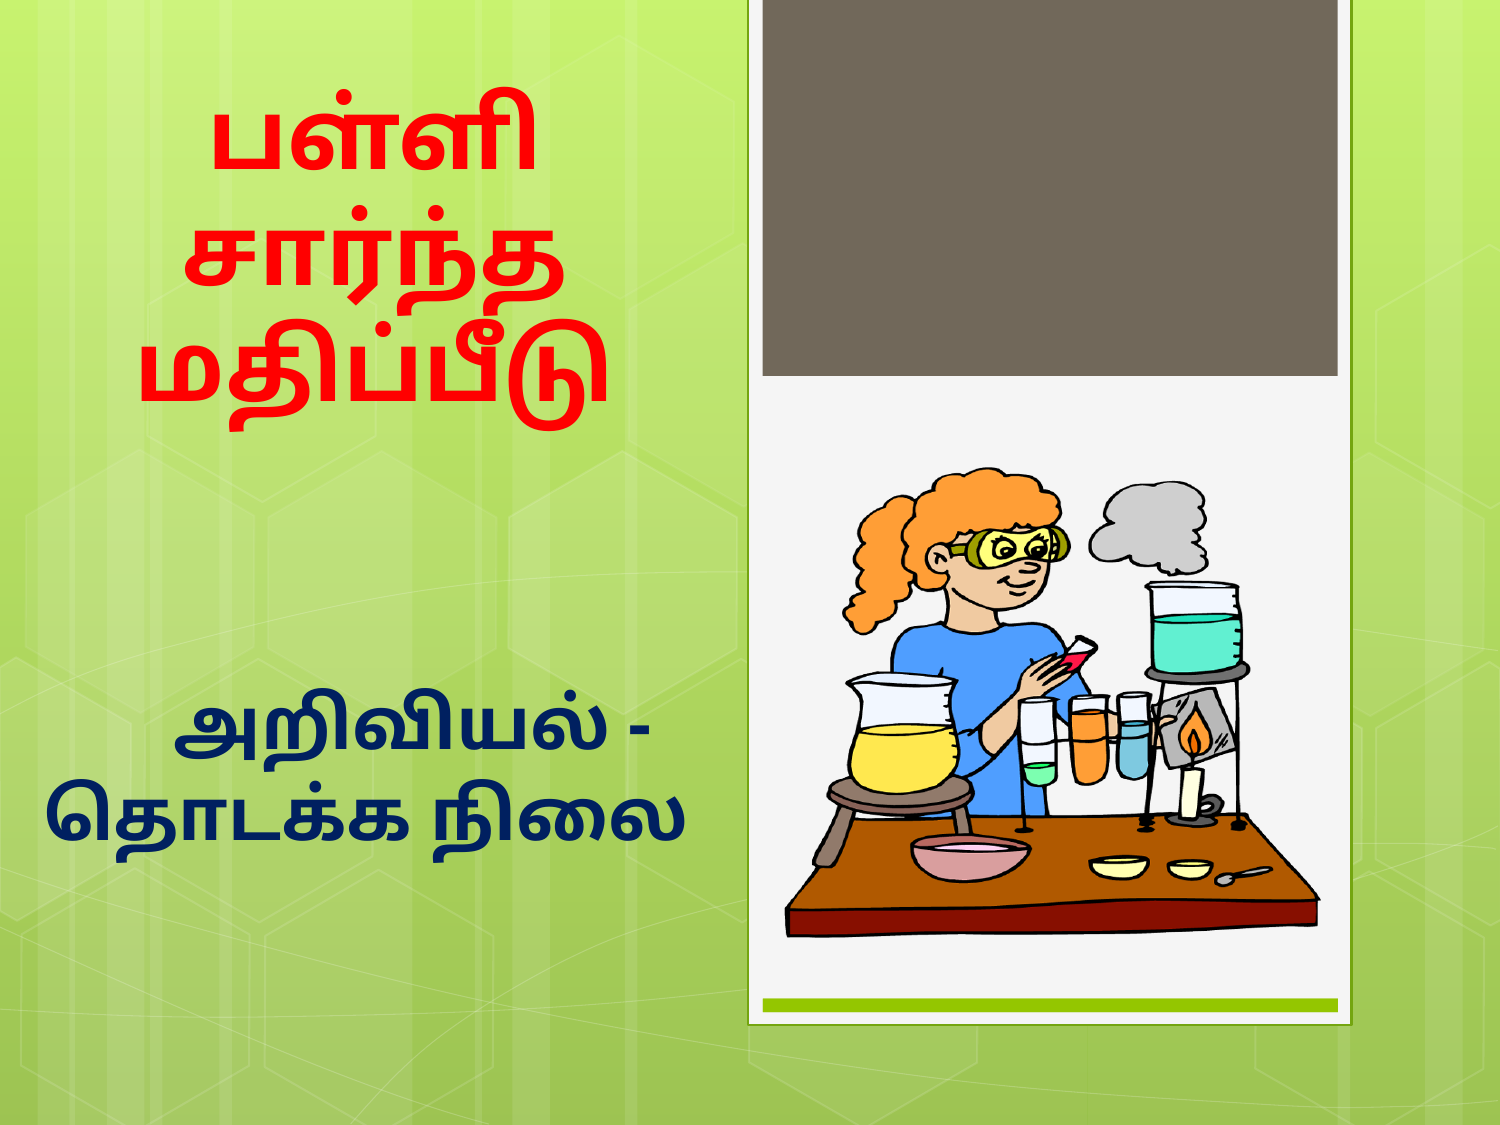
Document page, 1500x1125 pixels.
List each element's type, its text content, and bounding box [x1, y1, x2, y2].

title பள்ளி சார்ந்த மதிப்பீடு அறிவியல் - தொடக்க நிலை [24, 62, 725, 863]
picture [784, 462, 1321, 938]
